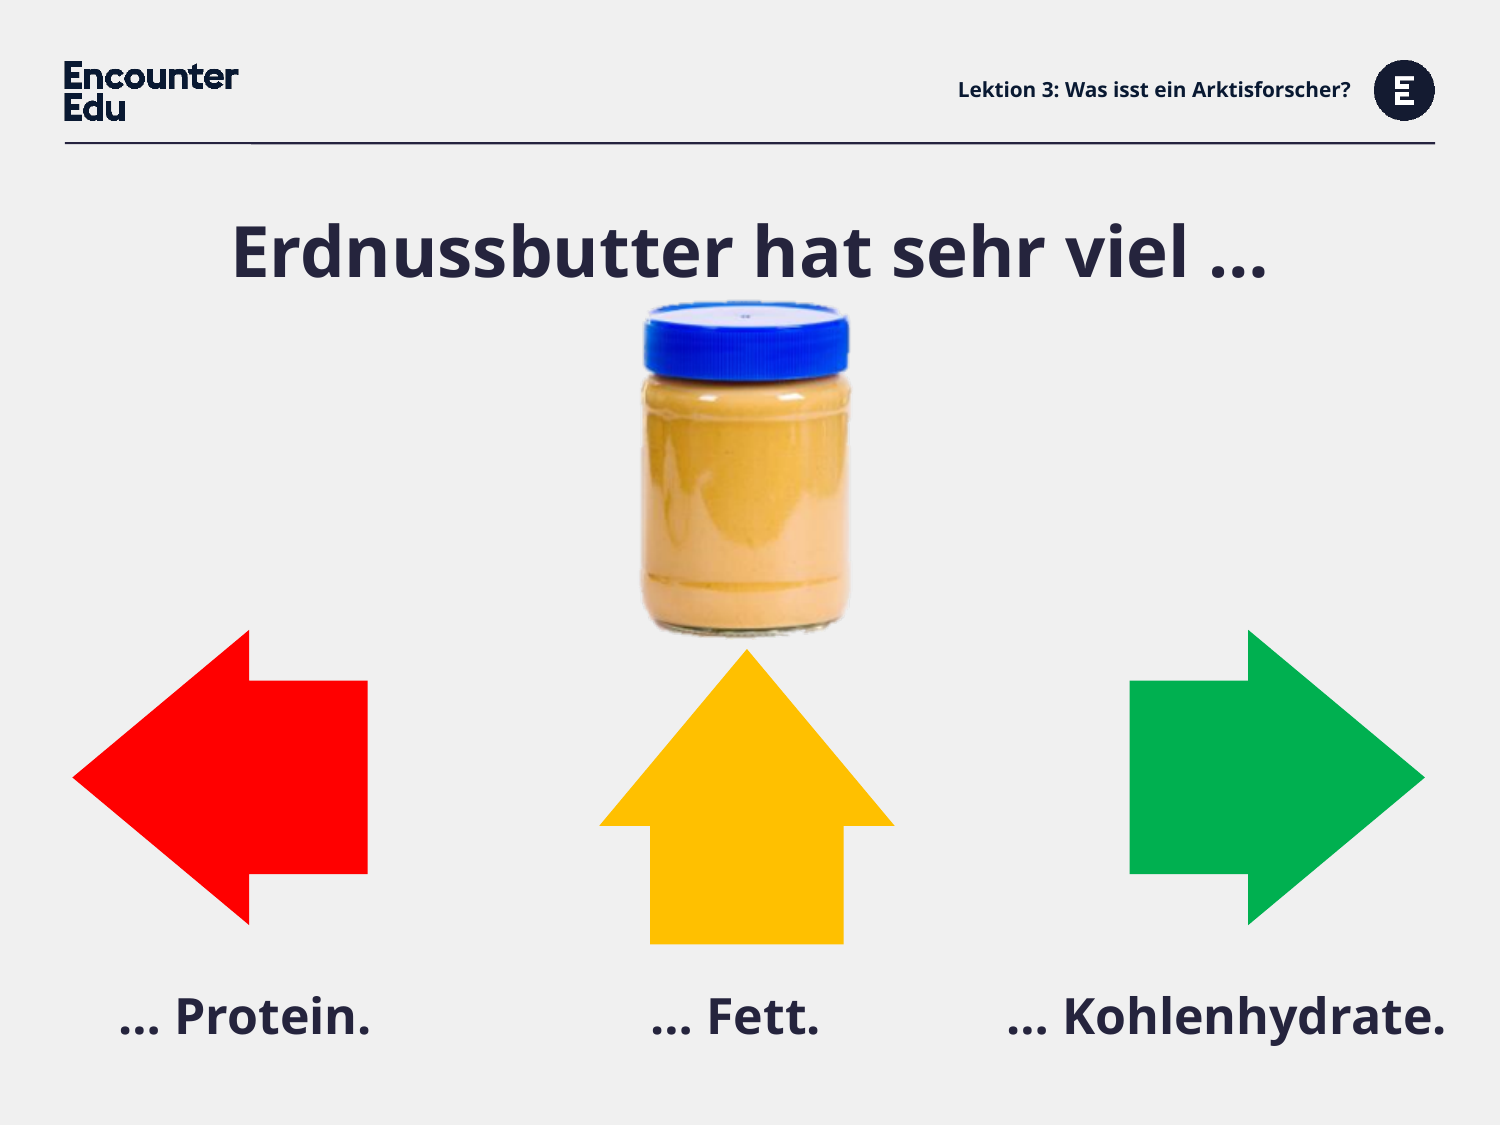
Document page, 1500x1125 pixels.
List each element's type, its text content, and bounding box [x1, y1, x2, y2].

text_box [70, 627, 370, 927]
title Lektion 3: Was isst ein Arktisforscher? [749, 67, 1359, 114]
text_box [1127, 627, 1428, 927]
table_header … Fett. [491, 973, 981, 1125]
text_box Erdnussbutter hat sehr viel … [73, 199, 1427, 300]
table_header … Protein. [0, 973, 491, 1125]
text_box [597, 671, 897, 947]
picture [547, 287, 953, 671]
picture [60, 59, 243, 122]
picture [1372, 58, 1436, 122]
table_header … Kohlenhydrate. [981, 973, 1472, 1125]
